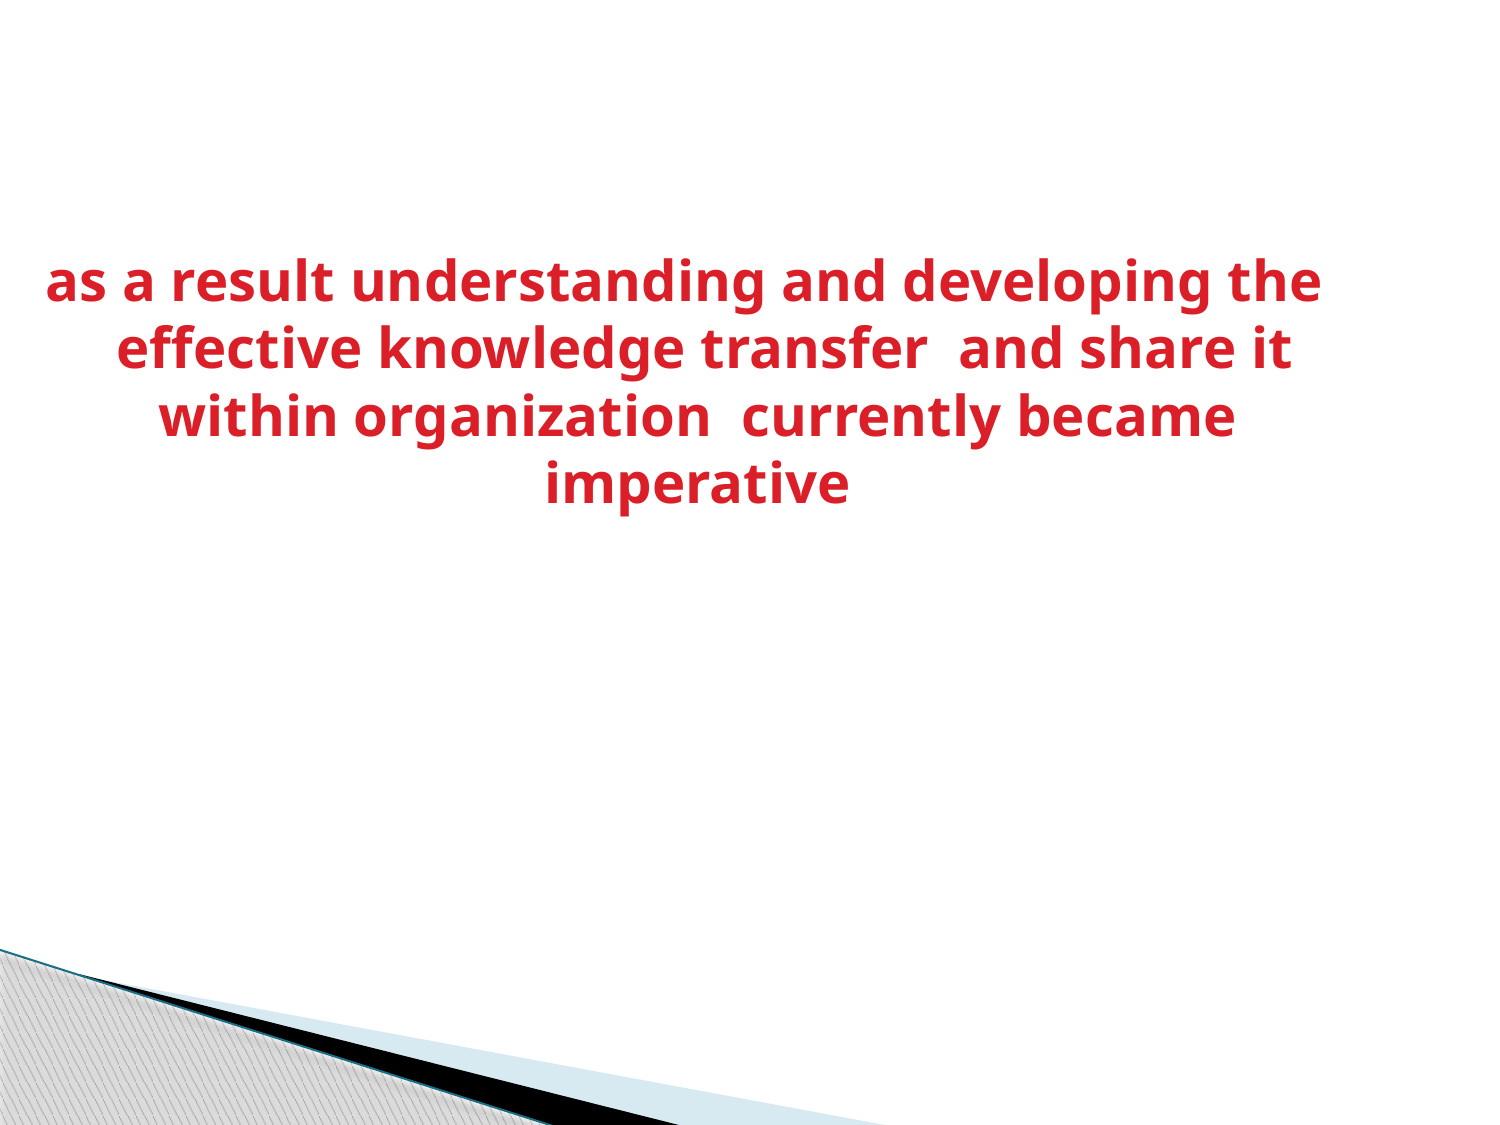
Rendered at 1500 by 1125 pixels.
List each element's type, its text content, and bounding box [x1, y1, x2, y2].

list as a result understanding and developing the effective knowledge transfer and share it within organization currently became imperative [0, 237, 1350, 980]
